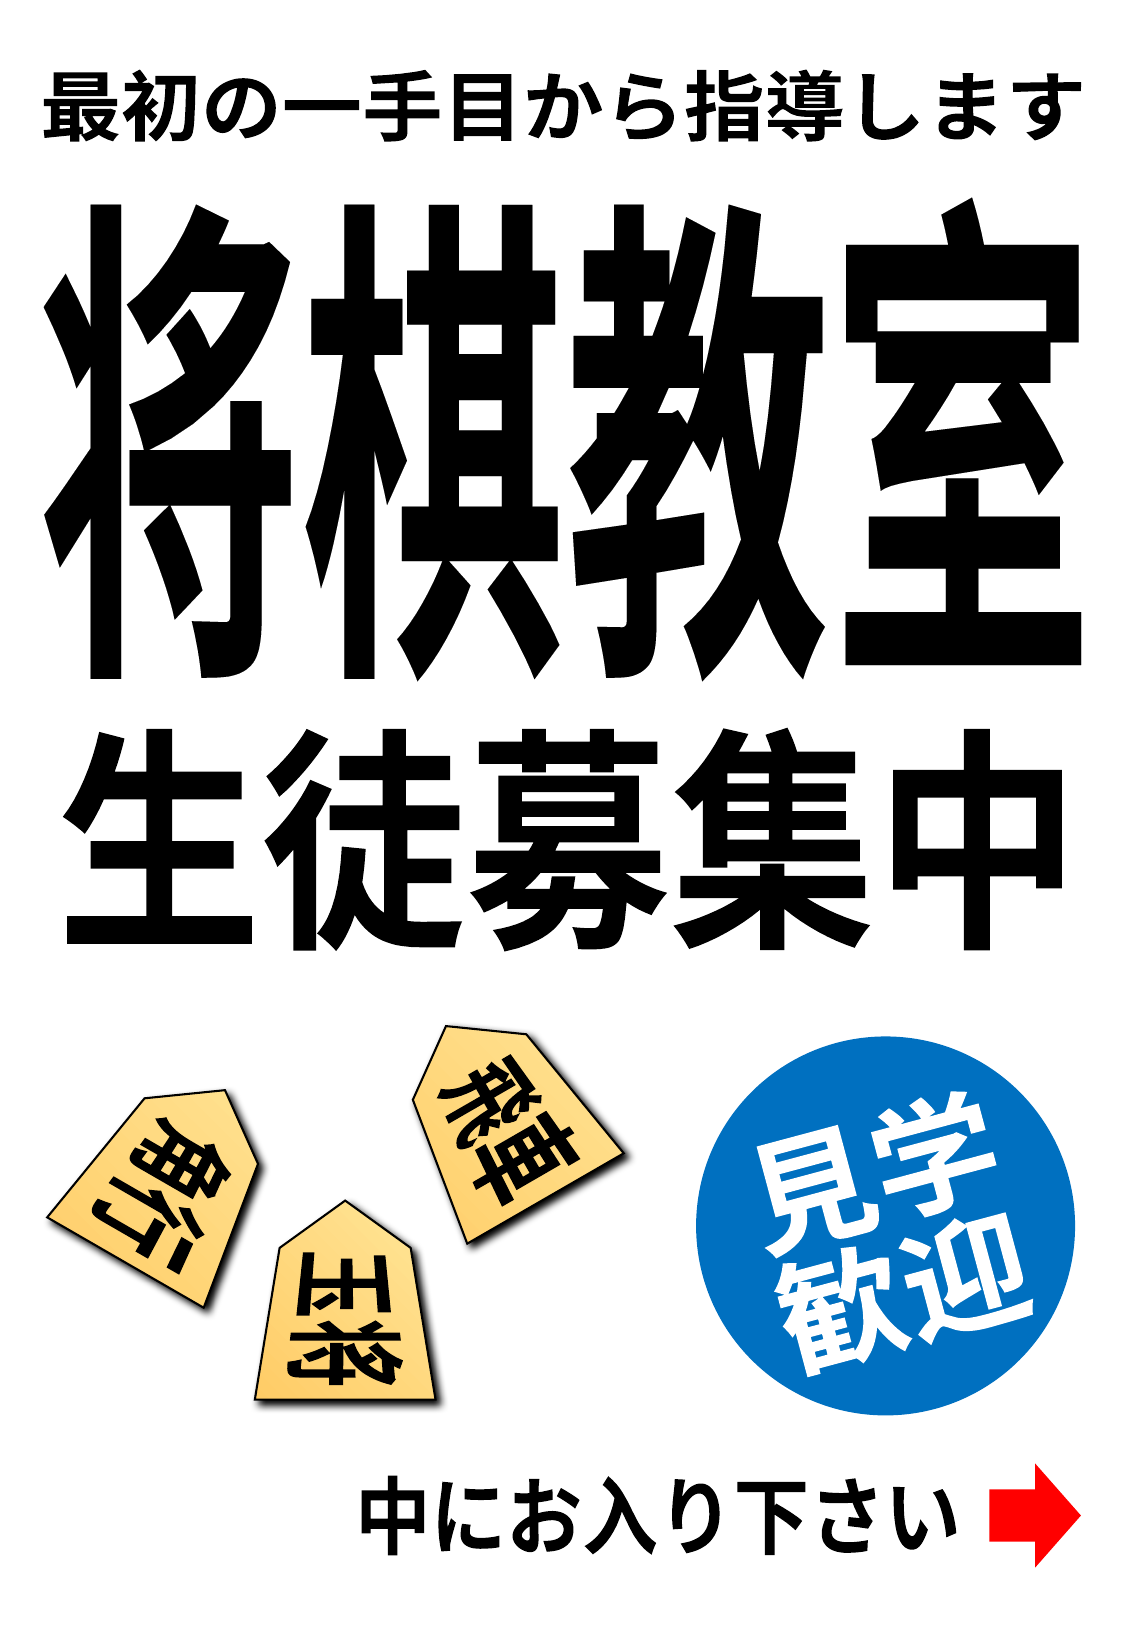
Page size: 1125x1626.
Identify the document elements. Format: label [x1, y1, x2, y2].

text_box [405, 1012, 587, 1212]
text_box [989, 1463, 1081, 1568]
text_box [695, 1036, 1076, 1416]
text_box [84, 1076, 266, 1277]
text_box [254, 1200, 436, 1400]
